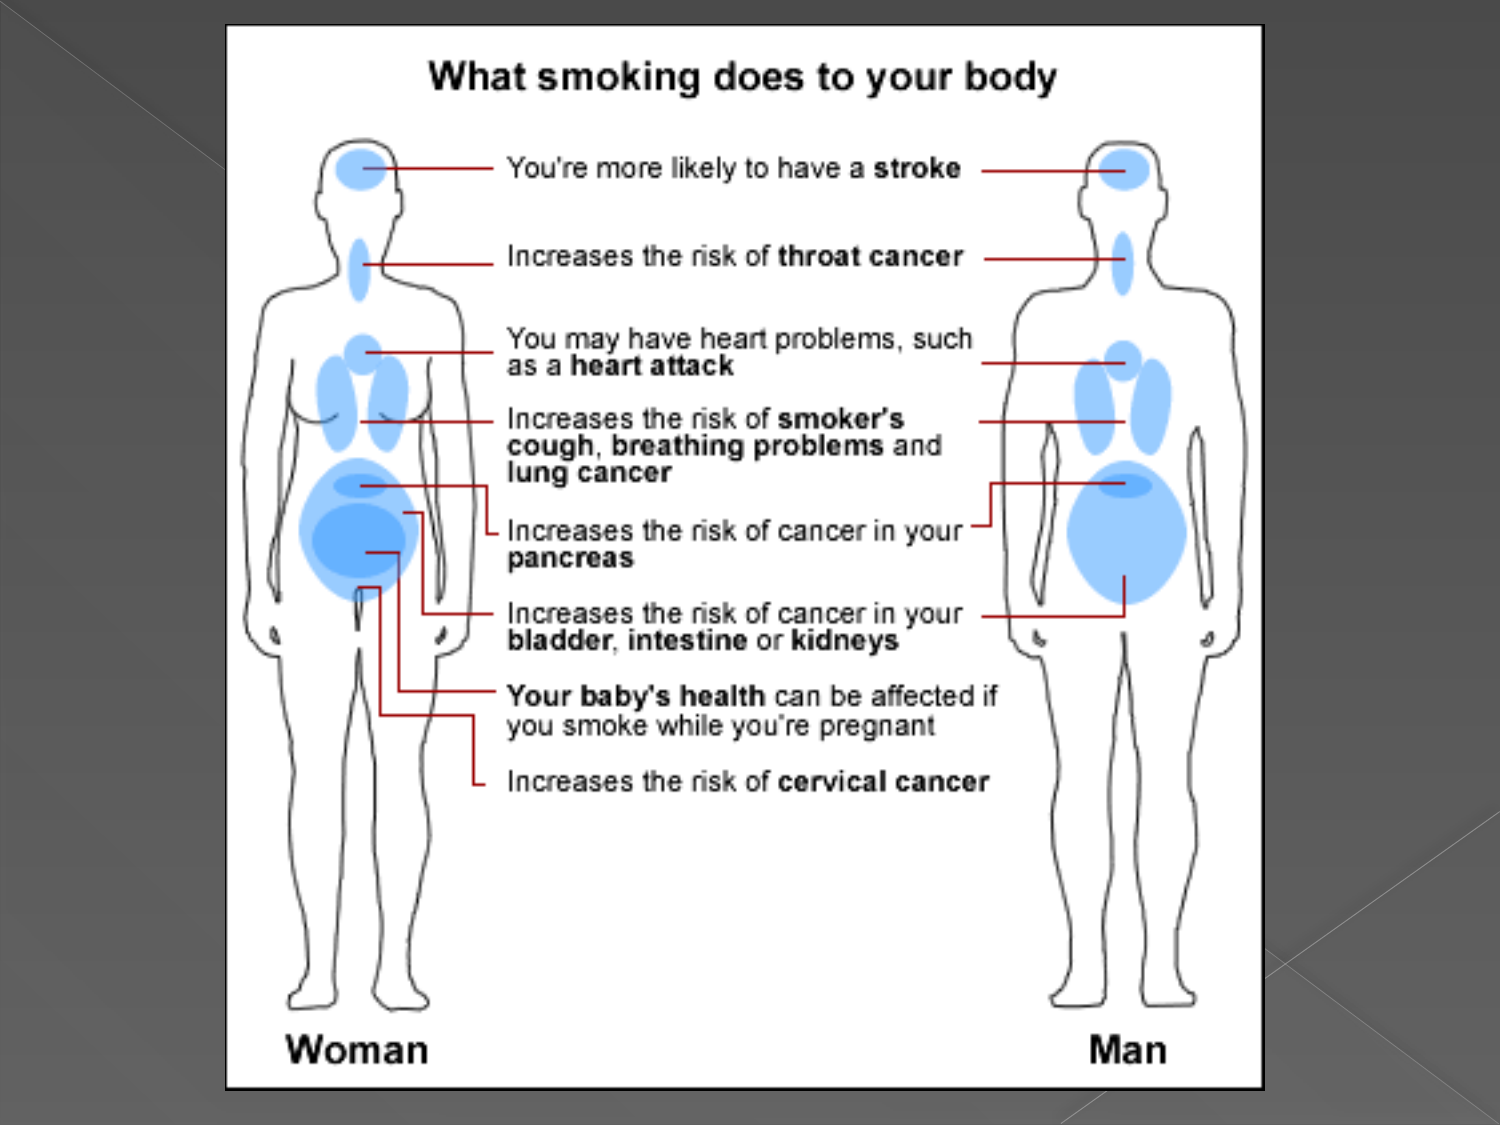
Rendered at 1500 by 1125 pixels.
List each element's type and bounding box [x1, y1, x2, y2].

list [224, 24, 1265, 1092]
